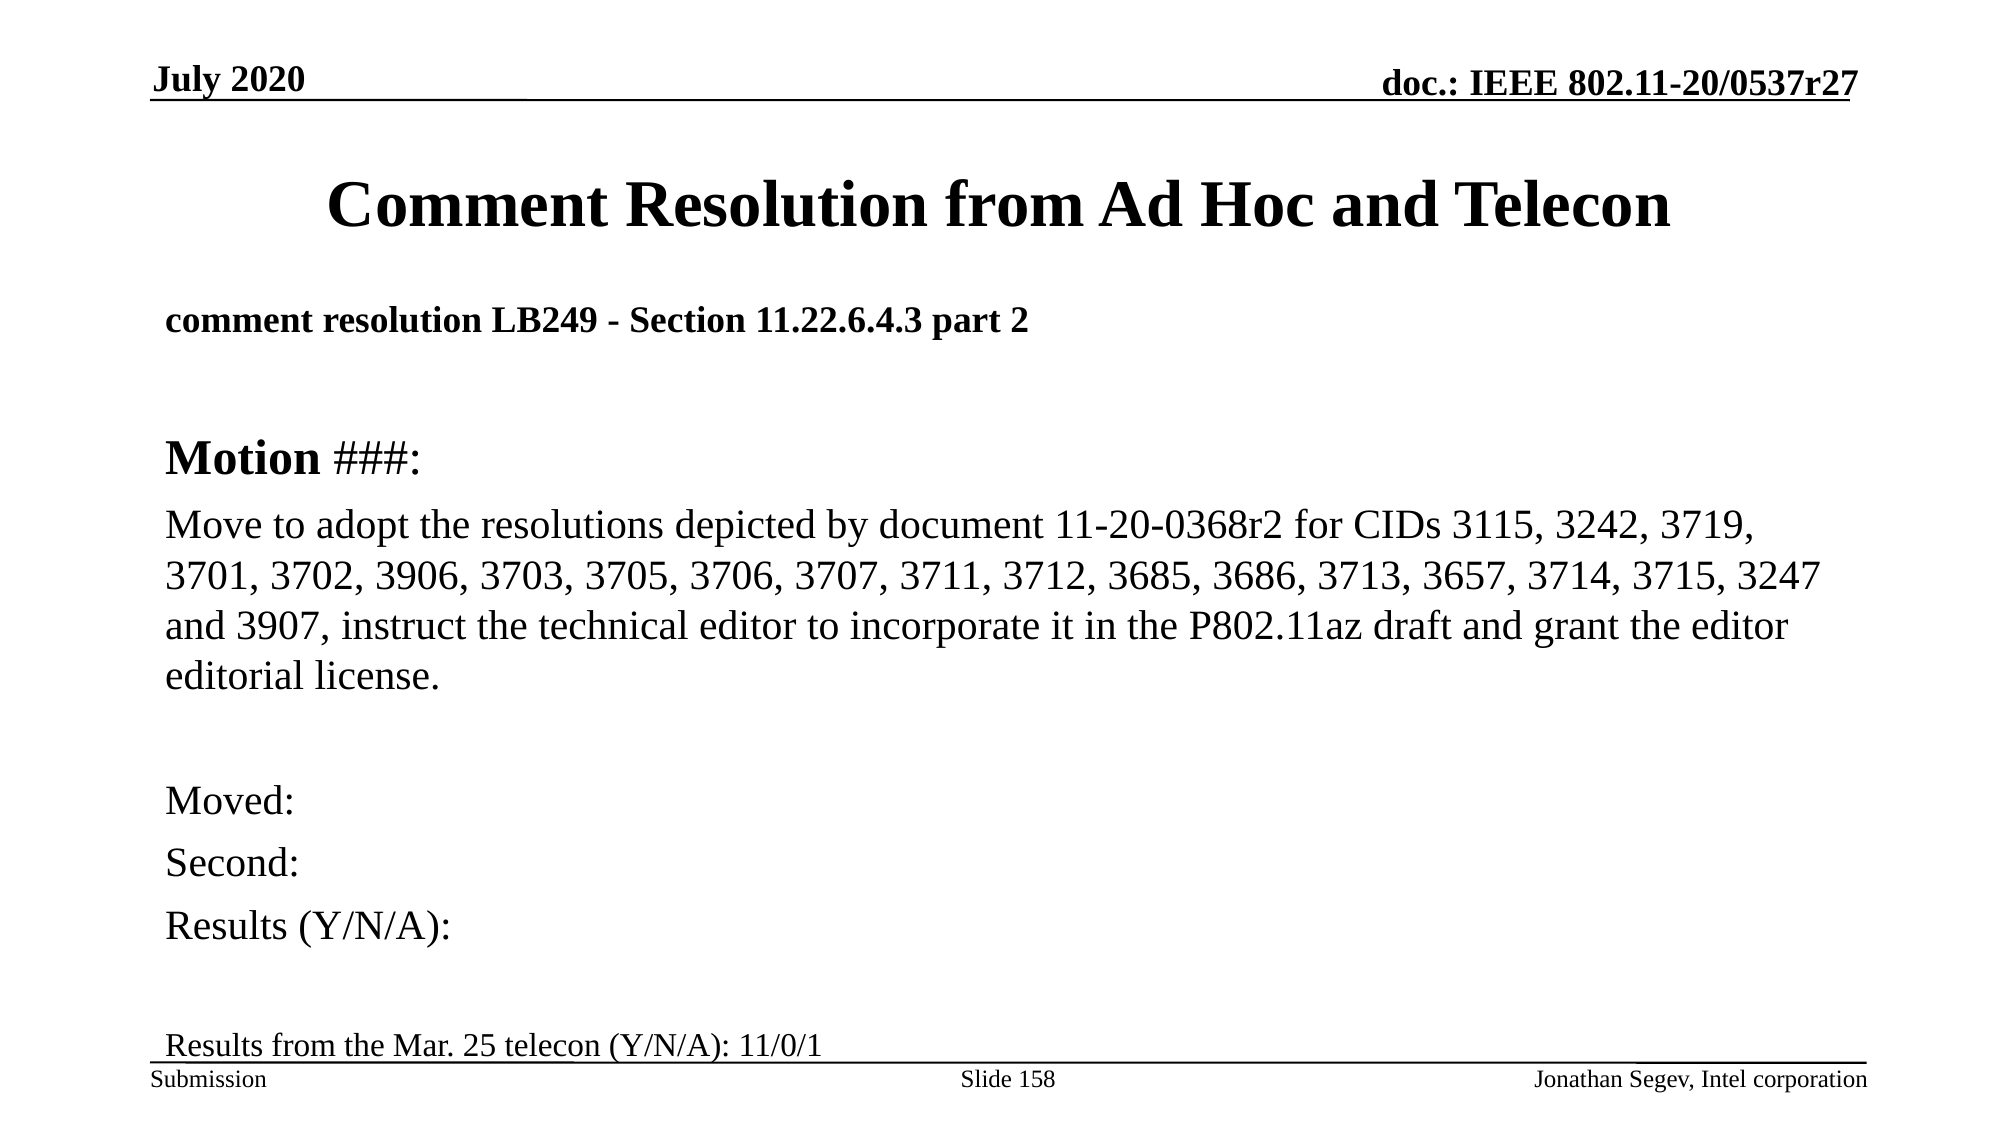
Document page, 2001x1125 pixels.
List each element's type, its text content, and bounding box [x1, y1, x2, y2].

list comment resolution LB249 - Section 11.22.6.4.3 part 2 Motion ###: Move to adopt the resolutions depicted by document 11-20-0368r2 for CIDs 3115, 3242, 3719, 3701, 3702, 3906, 3703, 3705, 3706, 3707, 3711, 3712, 3685, 3686, 3713, 3657, 3714, 3715, 3247 and 3907, instruct the technical editor to incorporate it in the P802.11az draft and grant the editor editorial license. Moved: Second: Results (Y/N/A): Results from the Mar. 25 telecon (Y/N/A): 11/0/1 [149, 286, 1850, 1000]
footer Jonathan Segev, Intel corporation [1171, 1061, 1869, 1093]
title Comment Resolution from Ad Hoc and Telecon [149, 112, 1850, 286]
slide_number Slide 158 [950, 1061, 1067, 1123]
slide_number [152, 54, 563, 100]
